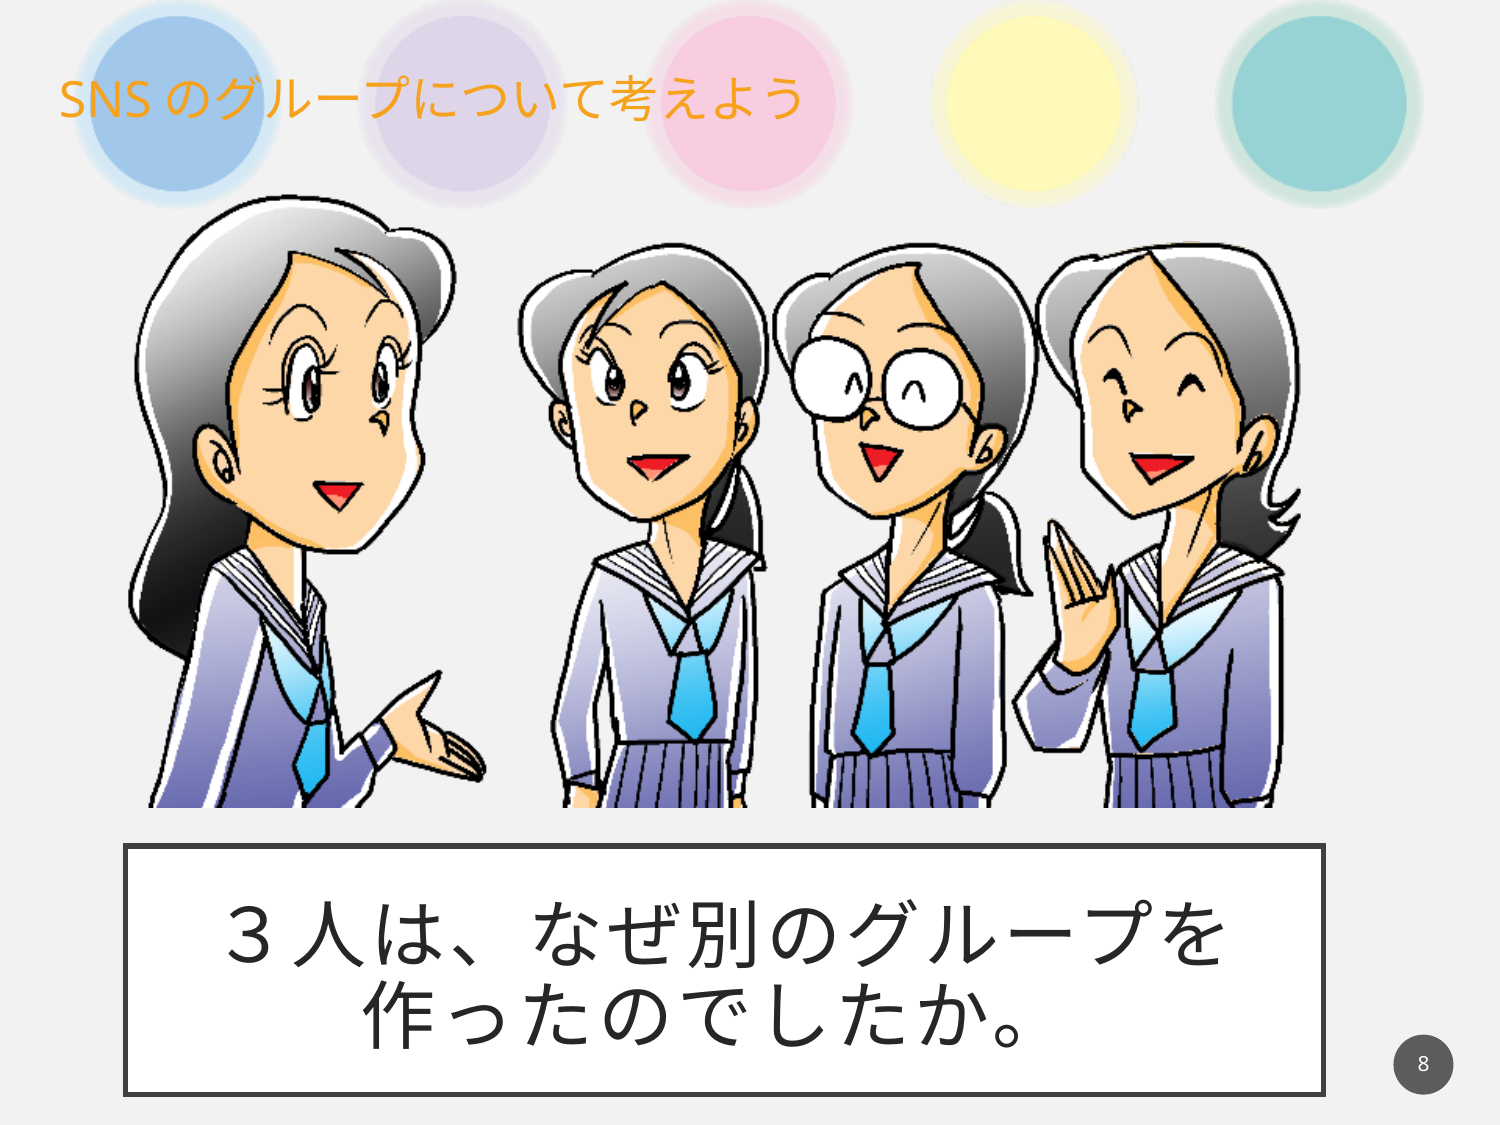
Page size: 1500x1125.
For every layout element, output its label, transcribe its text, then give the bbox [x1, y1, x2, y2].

title ３人は、なぜ別のグループを 作ったのでしたか。 [123, 843, 1326, 1097]
slide_number 8 [1393, 1034, 1454, 1095]
picture [73, 102, 79, 113]
picture [73, 0, 1424, 209]
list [16, 176, 1340, 809]
